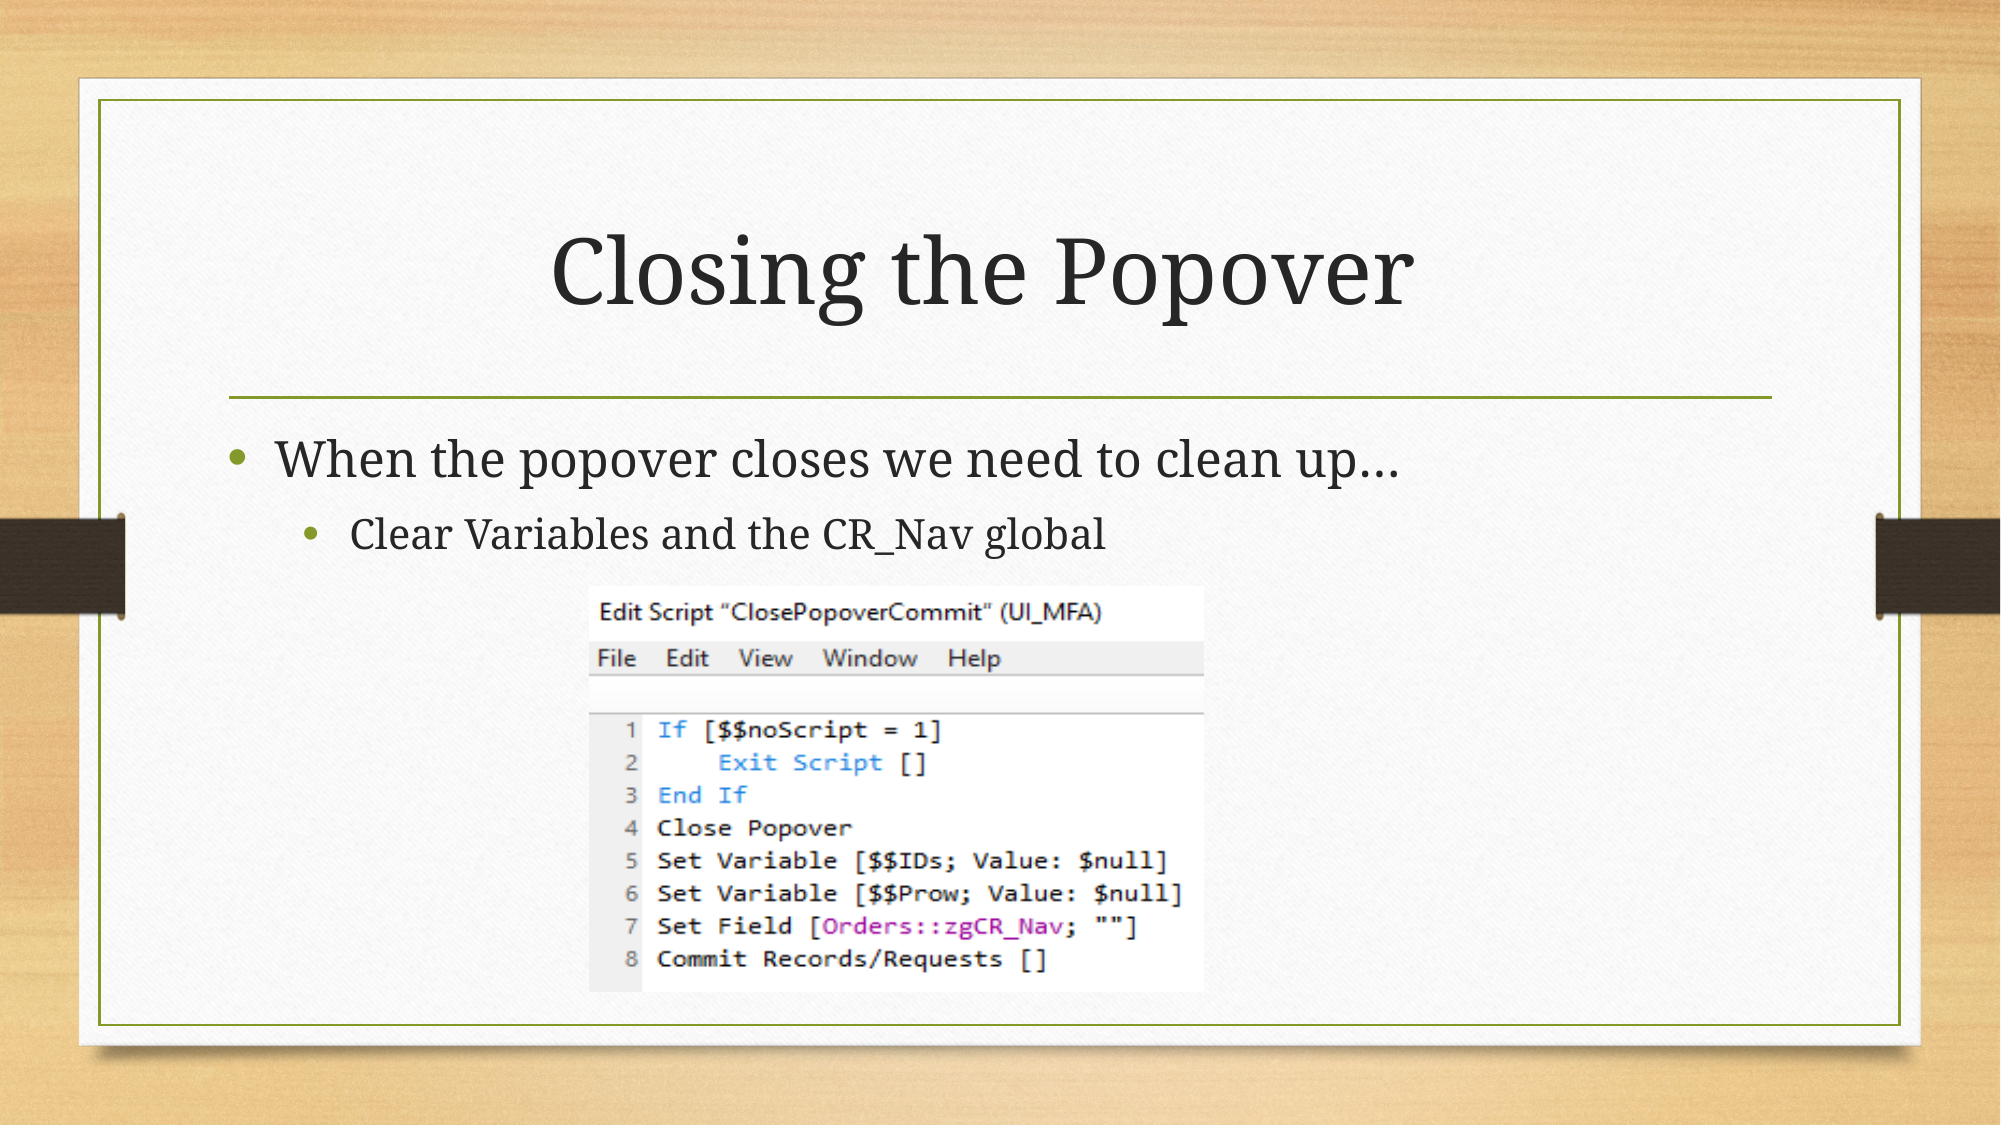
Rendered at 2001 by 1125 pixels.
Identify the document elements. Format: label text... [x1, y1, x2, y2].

picture [0, 0, 2001, 1125]
list When the popover closes we need to clean up… Clear Variables and the CR_Nav global [212, 419, 1788, 964]
title Closing the Popover [212, 161, 1788, 375]
